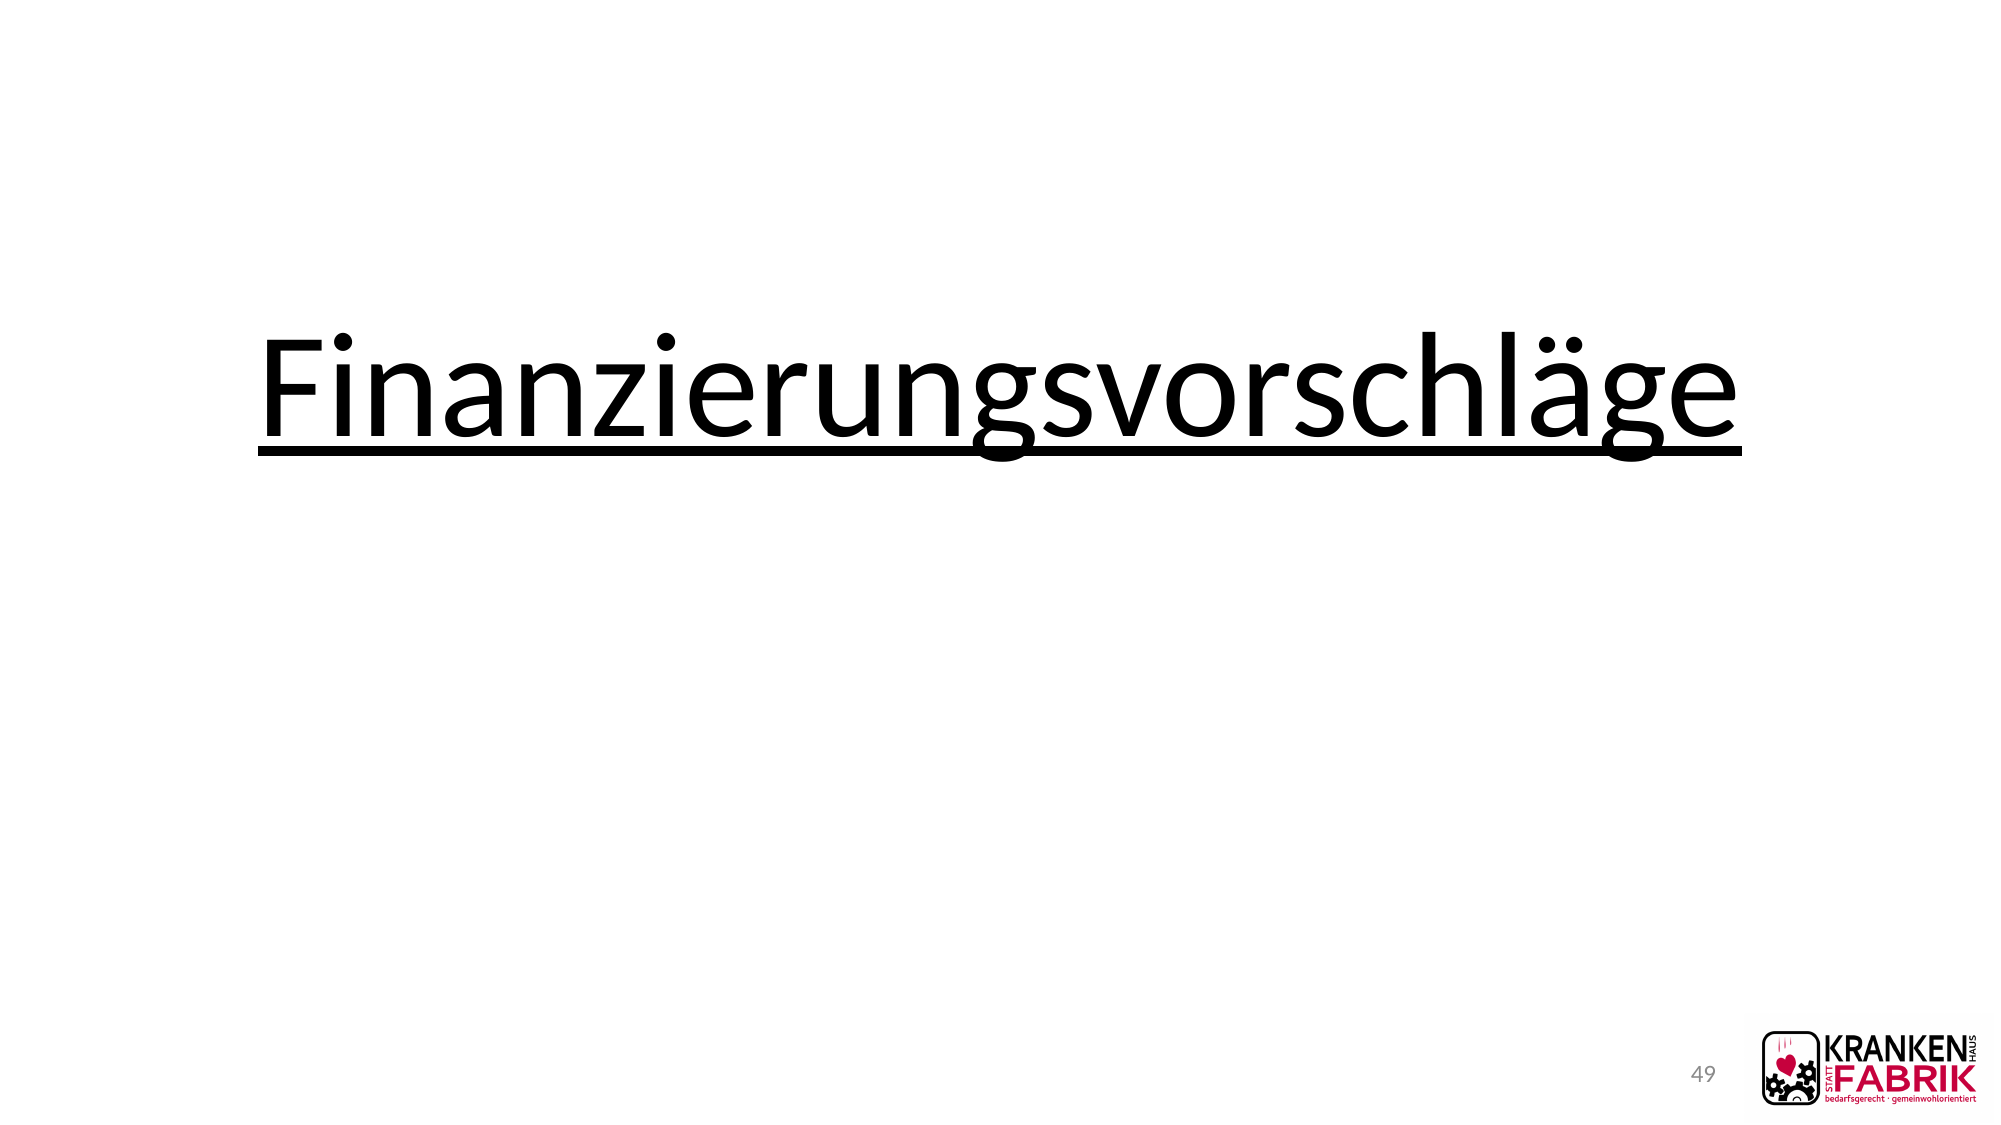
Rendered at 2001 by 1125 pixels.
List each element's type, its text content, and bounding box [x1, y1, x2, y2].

list Finanzierungsvorschläge [137, 299, 1863, 1014]
picture [1744, 1013, 1994, 1123]
slide_number 49 [1281, 1042, 1731, 1103]
